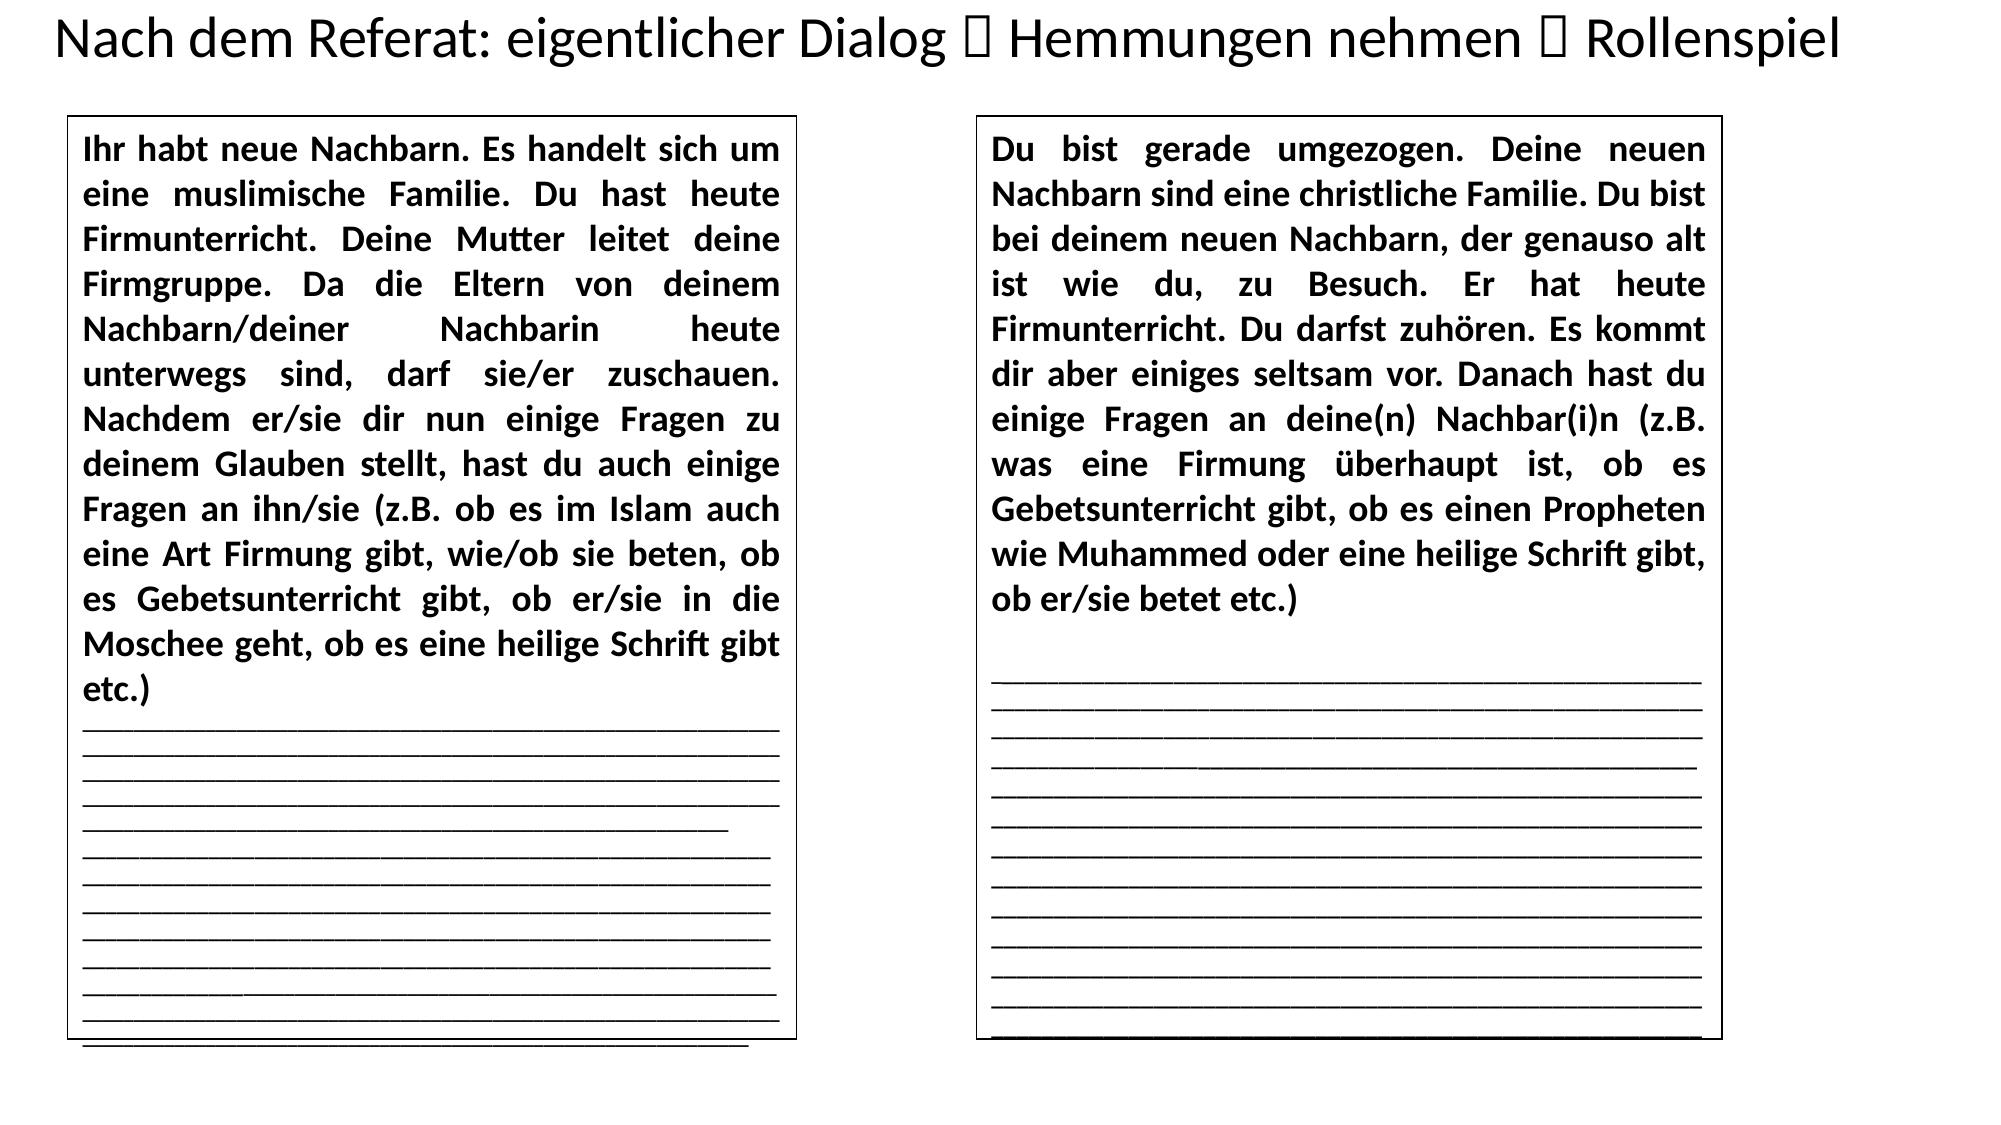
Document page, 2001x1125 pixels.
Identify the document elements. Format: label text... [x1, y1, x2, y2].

text_box Ihr habt neue Nachbarn. Es handelt sich um eine muslimische Familie. Du hast heute Firmunterricht. Deine Mutter leitet deine Firmgruppe. Da die Eltern von deinem Nachbarn/deiner Nachbarin heute unterwegs sind, darf sie/er zuschauen. Nachdem er/sie dir nun einige Fragen zu deinem Glauben stellt, hast du auch einige Fragen an ihn/sie (z.B. ob es im Islam auch eine Art Firmung gibt, wie/ob sie beten, ob es Gebetsunterricht gibt, ob er/sie in die Moschee geht, ob es eine heilige Schrift gibt etc.) _______________________________________________________________________________________________________________________________________________________________________________________________________________________________________________________________________________________________________________________________________________ ___________________________________________________________________________________________________________________________________________________________________________________________________________________________________________________________________________________________________________________________________________________________________________________________________________________________________________________________________________________________________________________ [67, 116, 797, 1040]
list Nach dem Referat: eigentlicher Dialog  Hemmungen nehmen  Rollenspiel [0, 0, 2000, 117]
text_box Du bist gerade umgezogen. Deine neuen Nachbarn sind eine christliche Familie. Du bist bei deinem neuen Nachbarn, der genauso alt ist wie du, zu Besuch. Er hat heute Firmunterricht. Du darfst zuhören. Es kommt dir aber einiges seltsam vor. Danach hast du einige Fragen an deine(n) Nachbar(i)n (z.B. was eine Firmung überhaupt ist, ob es Gebetsunterricht gibt, ob es einen Propheten wie Muhammed oder eine heilige Schrift gibt, ob er/sie betet etc.) _____________________________________________________________________________________________________________________________________________________________________________________________________________________________________________________________________________________________________________________________________________________________________________________________________________________________________________________________________________________________________________________________________________________________________________________________________________________________________________________________________________________________________________________________________________________________________________________ [976, 116, 1722, 1040]
